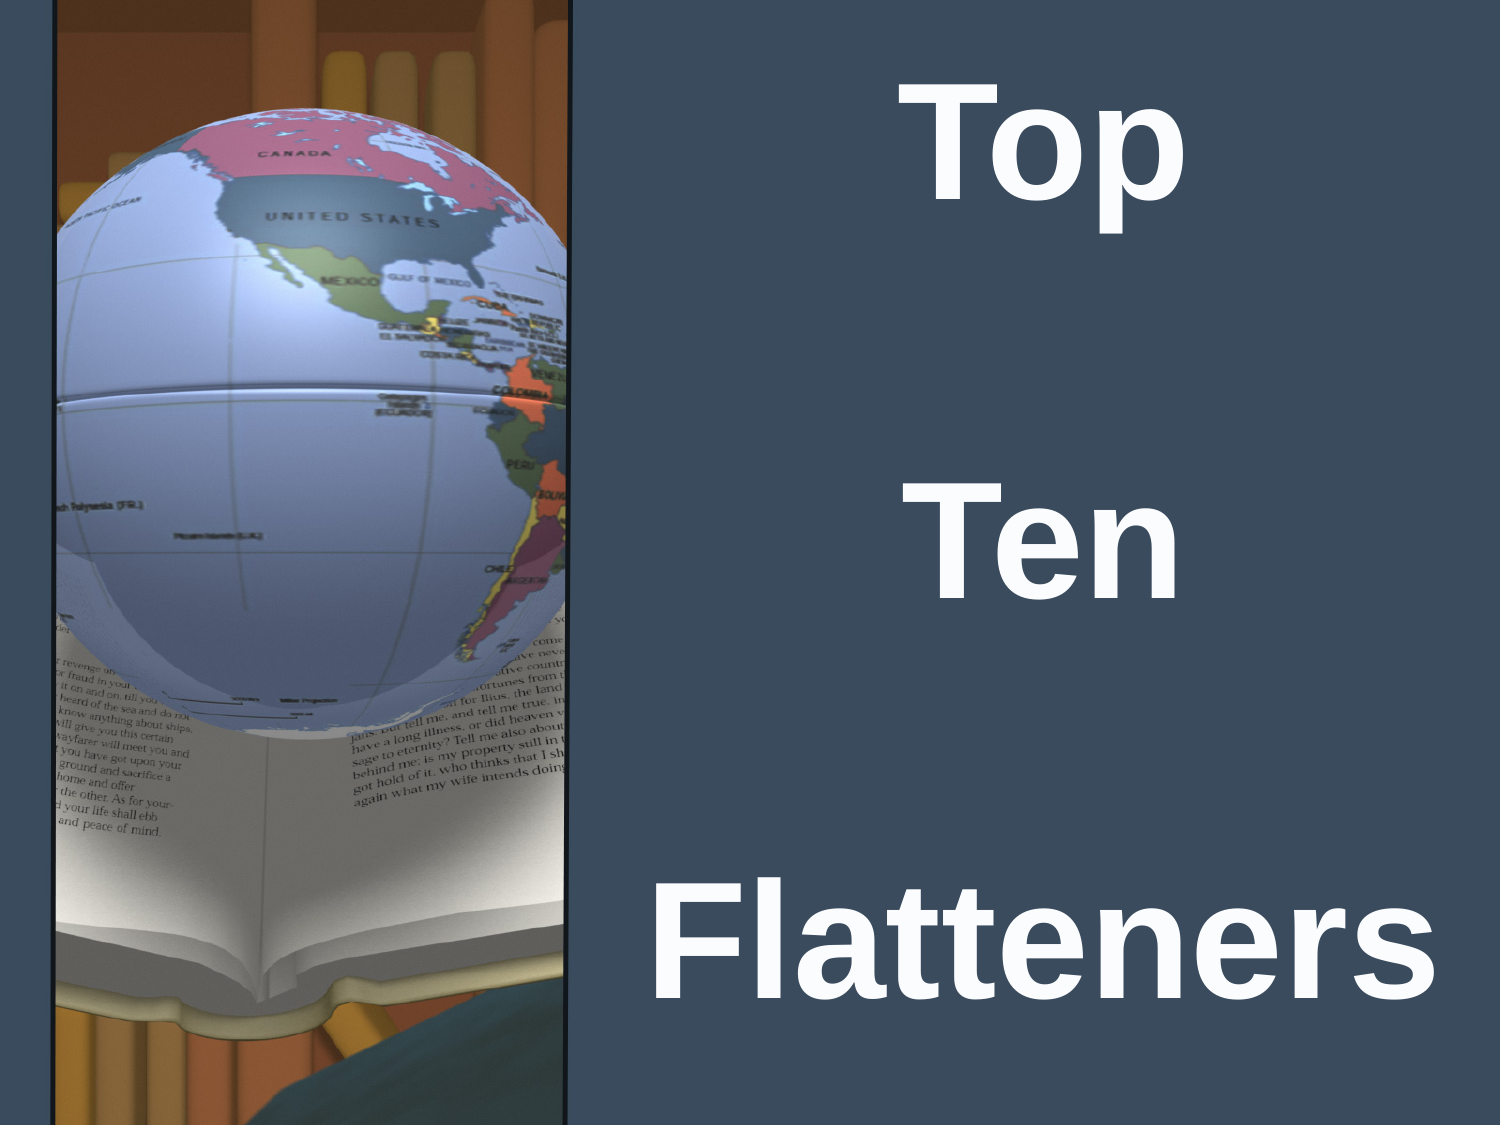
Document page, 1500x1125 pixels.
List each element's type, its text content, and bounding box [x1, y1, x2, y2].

picture [0, 0, 1500, 1125]
text_box Top Ten Flatteners [587, 24, 1500, 1040]
